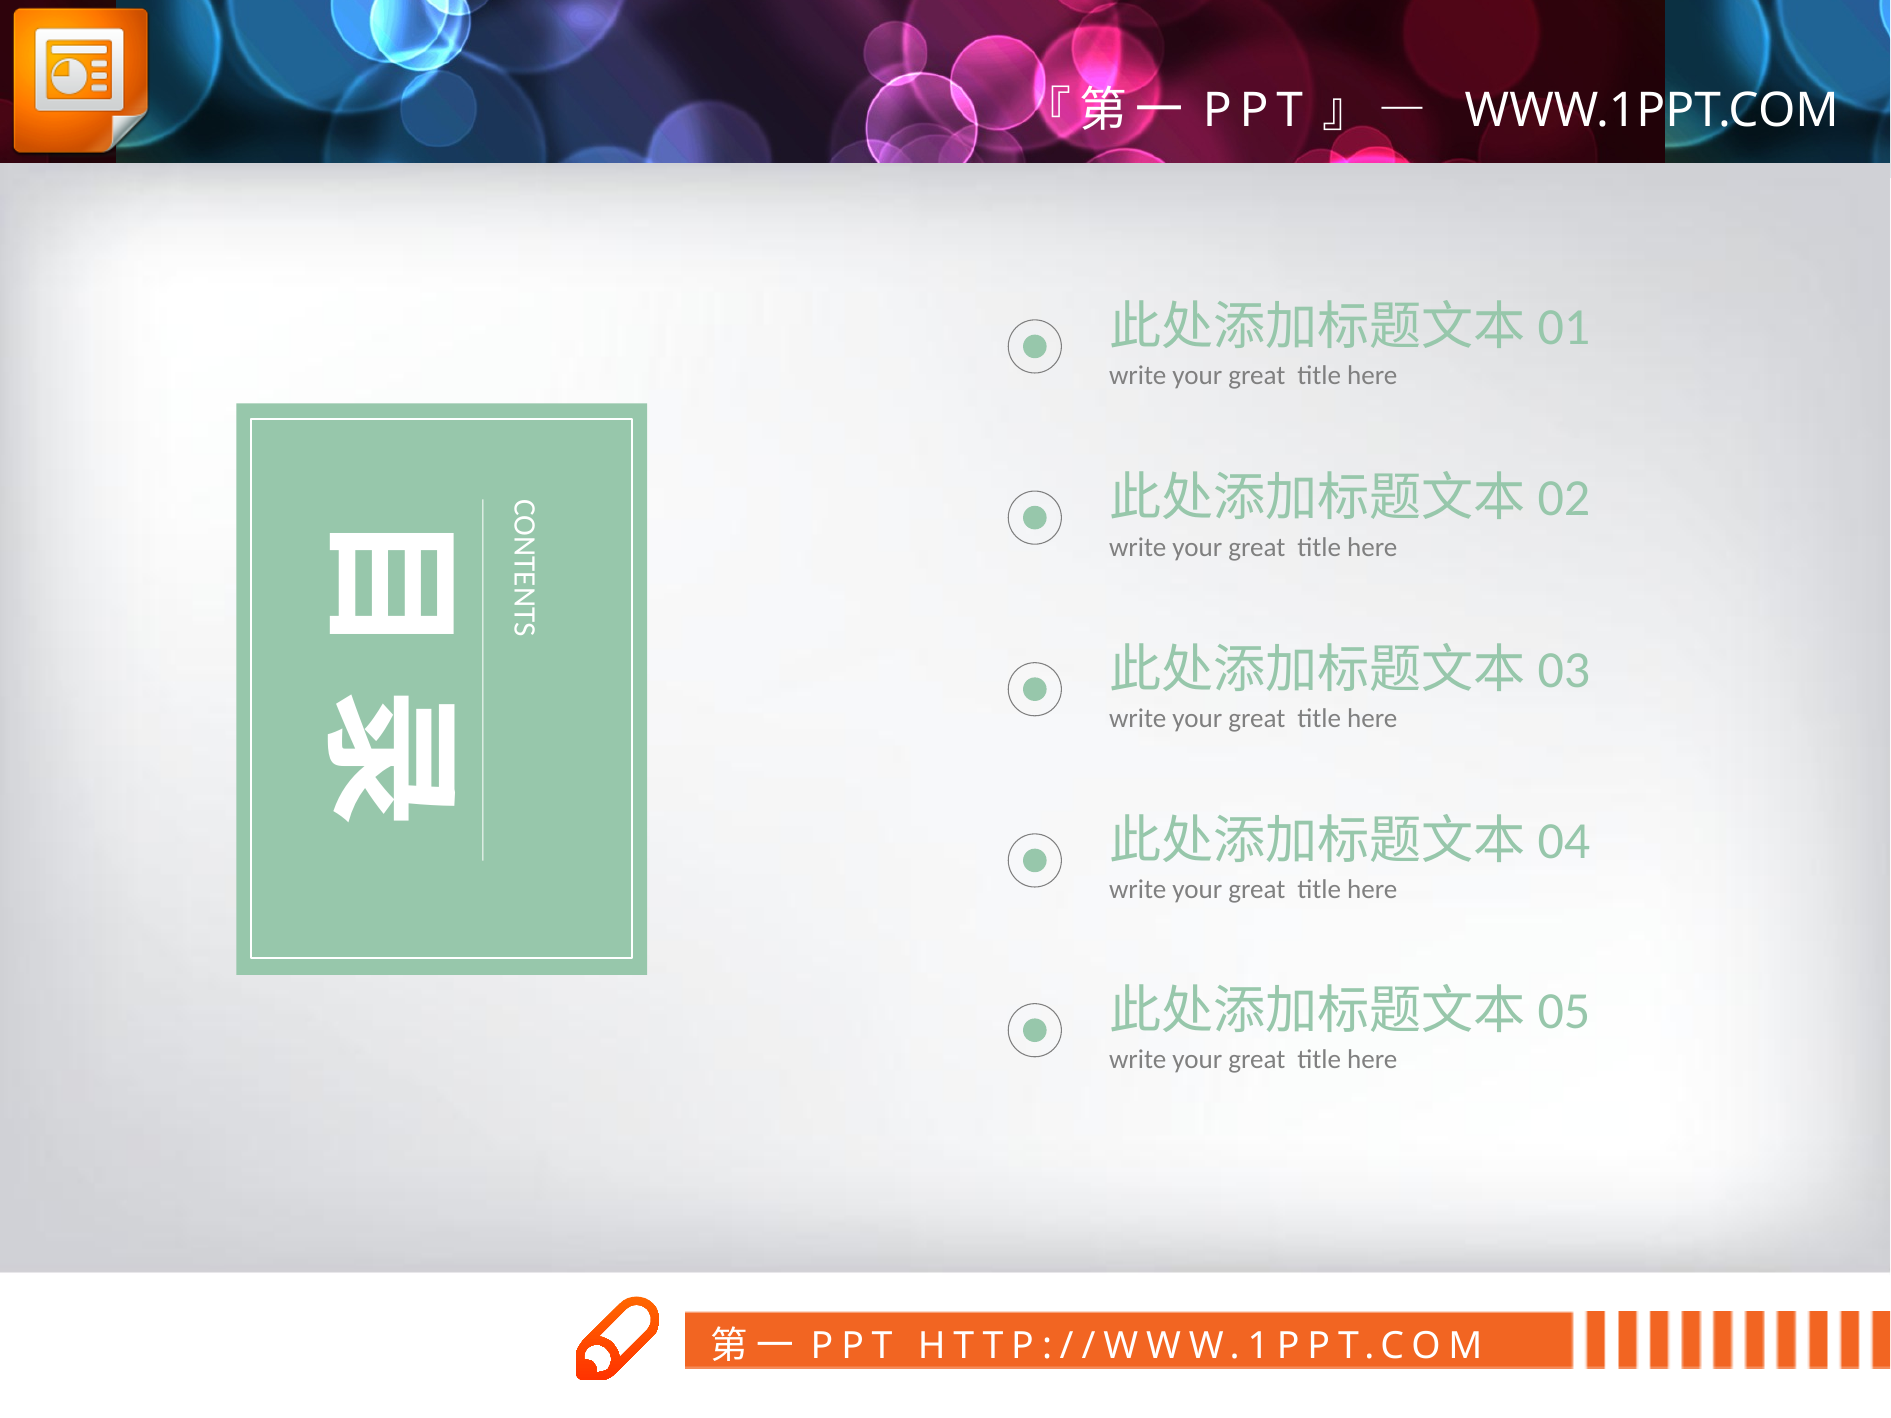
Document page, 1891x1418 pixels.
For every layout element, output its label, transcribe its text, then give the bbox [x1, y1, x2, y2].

text_box 此处添加标题文本05 [1109, 976, 1735, 1039]
text_box 此处添加标题文本03 [1109, 635, 1735, 698]
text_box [1007, 490, 1062, 545]
text_box write your great title here [1109, 357, 1735, 391]
text_box 此处添加标题文本01 [1109, 292, 1735, 356]
text_box 此处添加标题文本02 [1109, 463, 1735, 527]
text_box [1007, 1003, 1062, 1058]
text_box 此处添加标题文本04 [1109, 806, 1735, 870]
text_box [1007, 833, 1062, 888]
text_box write your great title here [1109, 700, 1735, 733]
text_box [236, 403, 648, 976]
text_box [1007, 319, 1062, 374]
text_box write your great title here [1109, 871, 1735, 905]
text_box write your great title here [1109, 1041, 1735, 1074]
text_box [1007, 662, 1062, 717]
picture [685, 1311, 1891, 1369]
text_box write your great title here [1109, 528, 1735, 562]
picture [0, 0, 1891, 1275]
